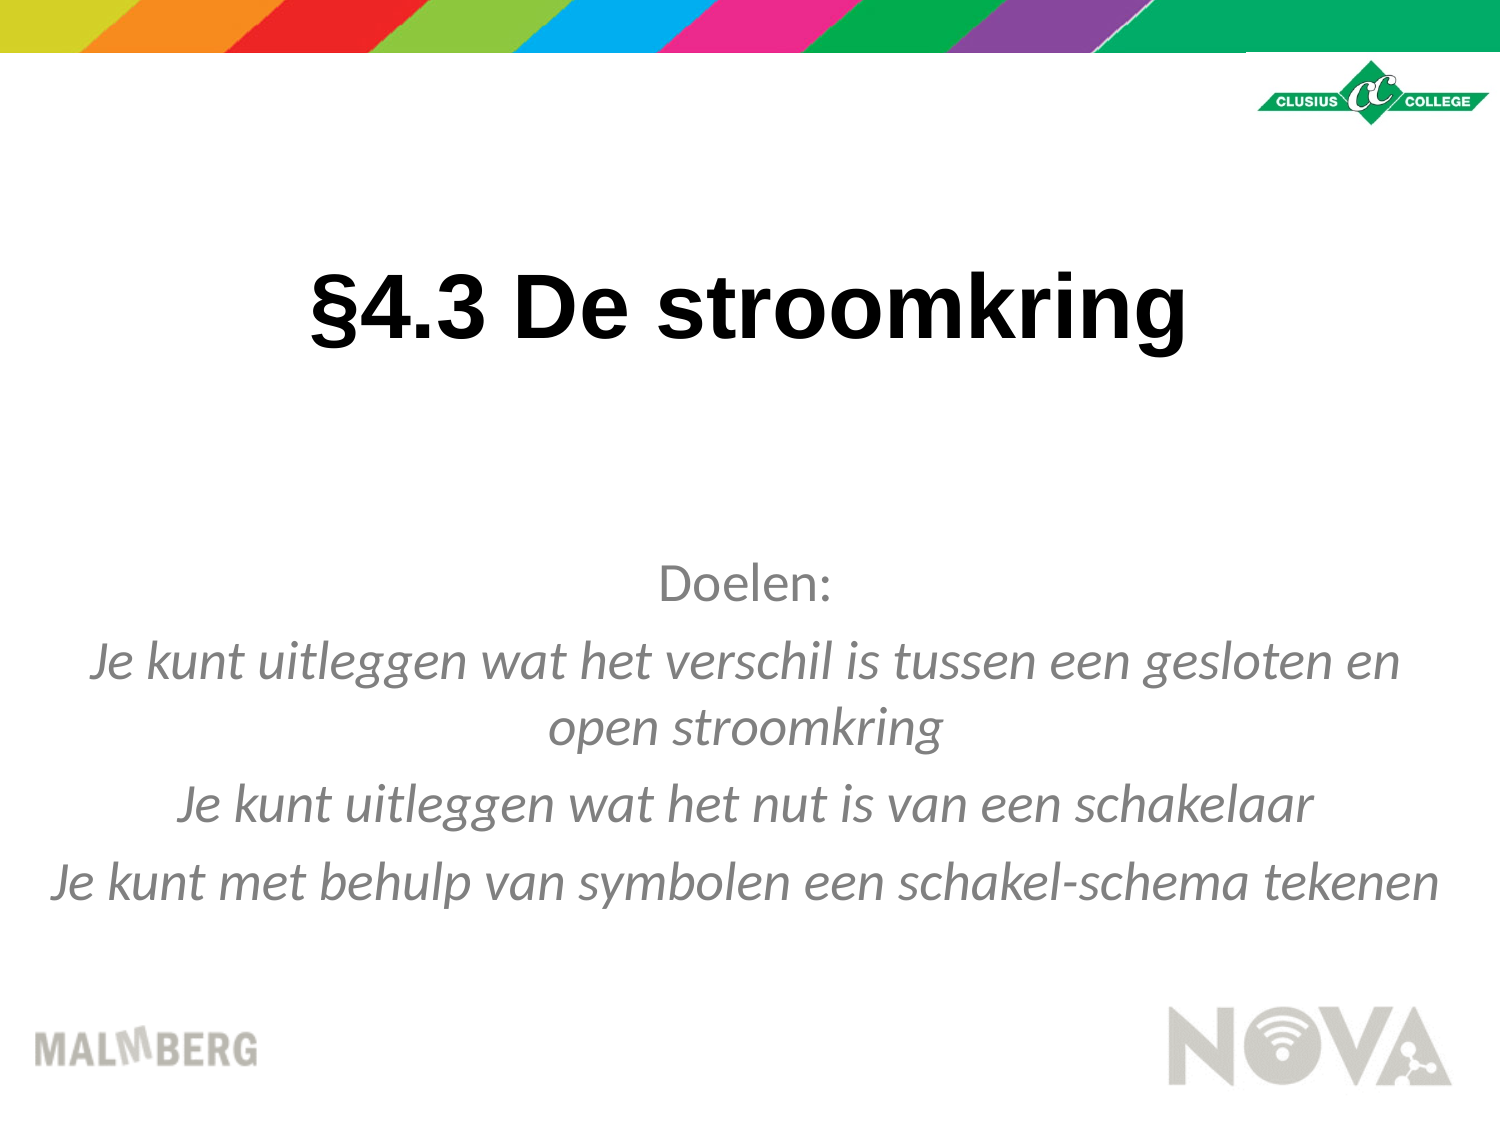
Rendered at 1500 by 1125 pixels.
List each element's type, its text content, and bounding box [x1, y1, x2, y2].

subtitle Doelen: Je kunt uitleggen wat het verschil is tussen een gesloten en open stroomkring Je kunt uitleggen wat het nut is van een schakelaar Je kunt met behulp van symbolen een schakel-schema tekenen [34, 538, 1459, 985]
title §4.3 De stroomkring [64, 181, 1436, 423]
picture [0, 0, 573, 53]
picture [1164, 984, 1459, 1108]
picture [34, 1024, 260, 1068]
picture [658, 0, 1500, 133]
